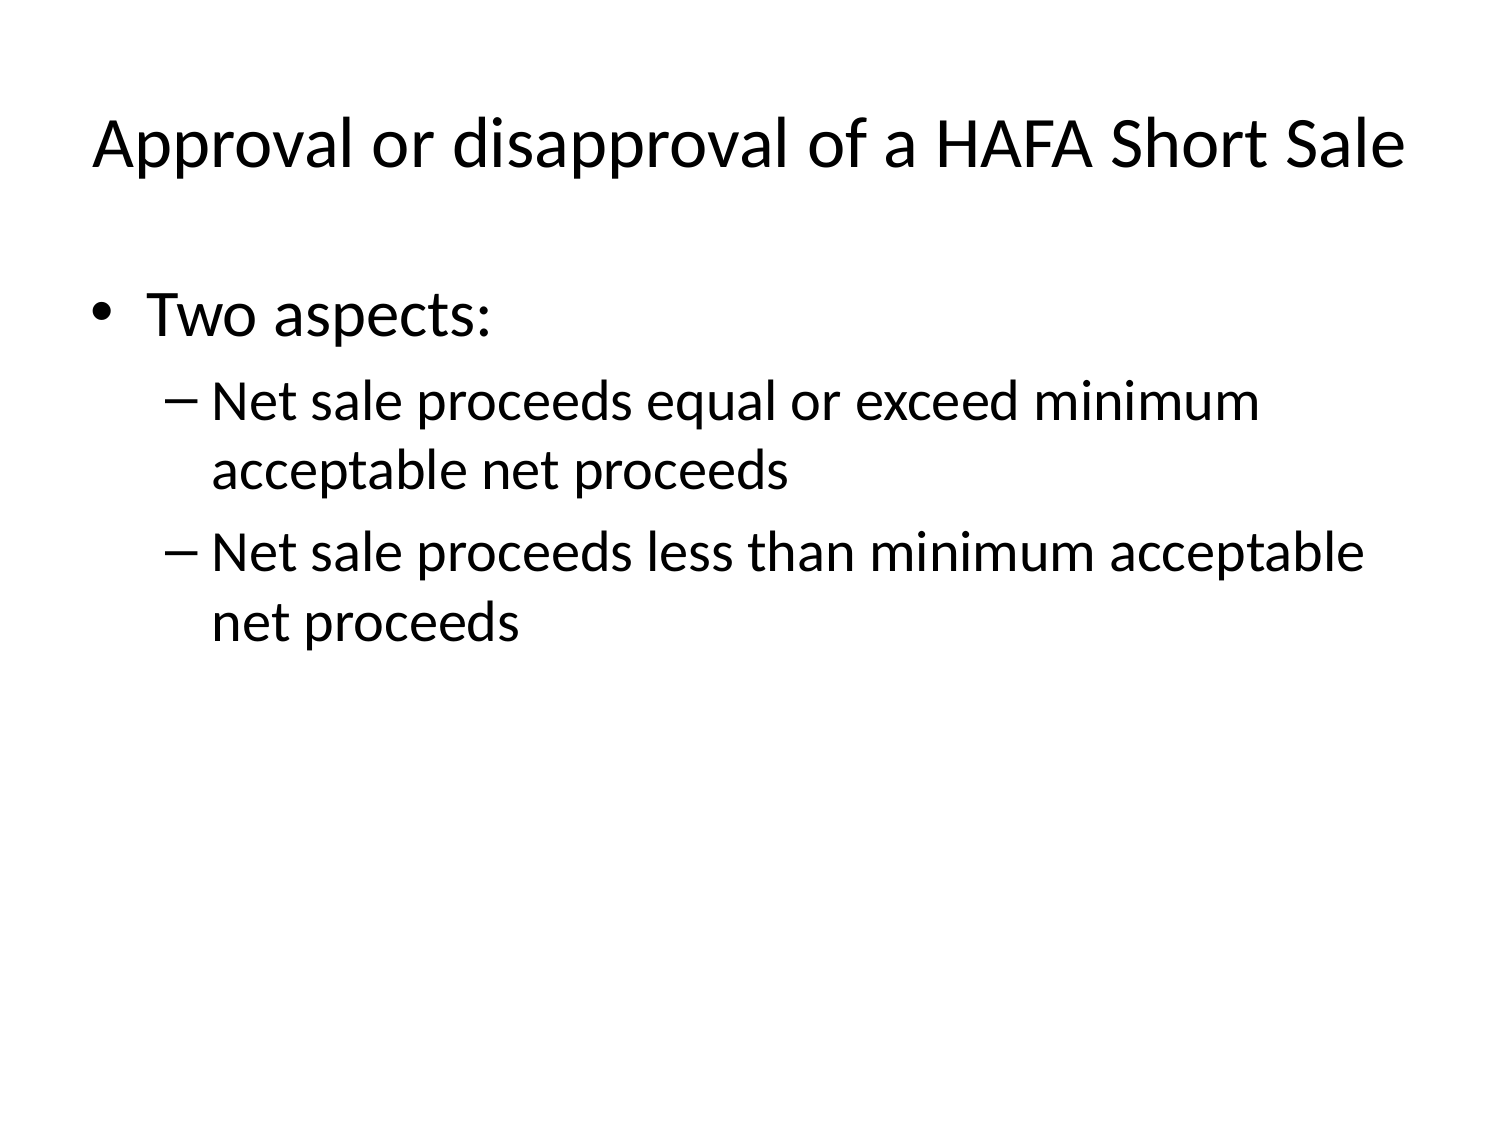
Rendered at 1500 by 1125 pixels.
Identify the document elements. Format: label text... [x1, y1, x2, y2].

title Approval or disapproval of a HAFA Short Sale [75, 45, 1425, 233]
list Two aspects: Net sale proceeds equal or exceed minimum acceptable net proceeds Net sale proceeds less than minimum acceptable net proceeds [75, 262, 1425, 1005]
